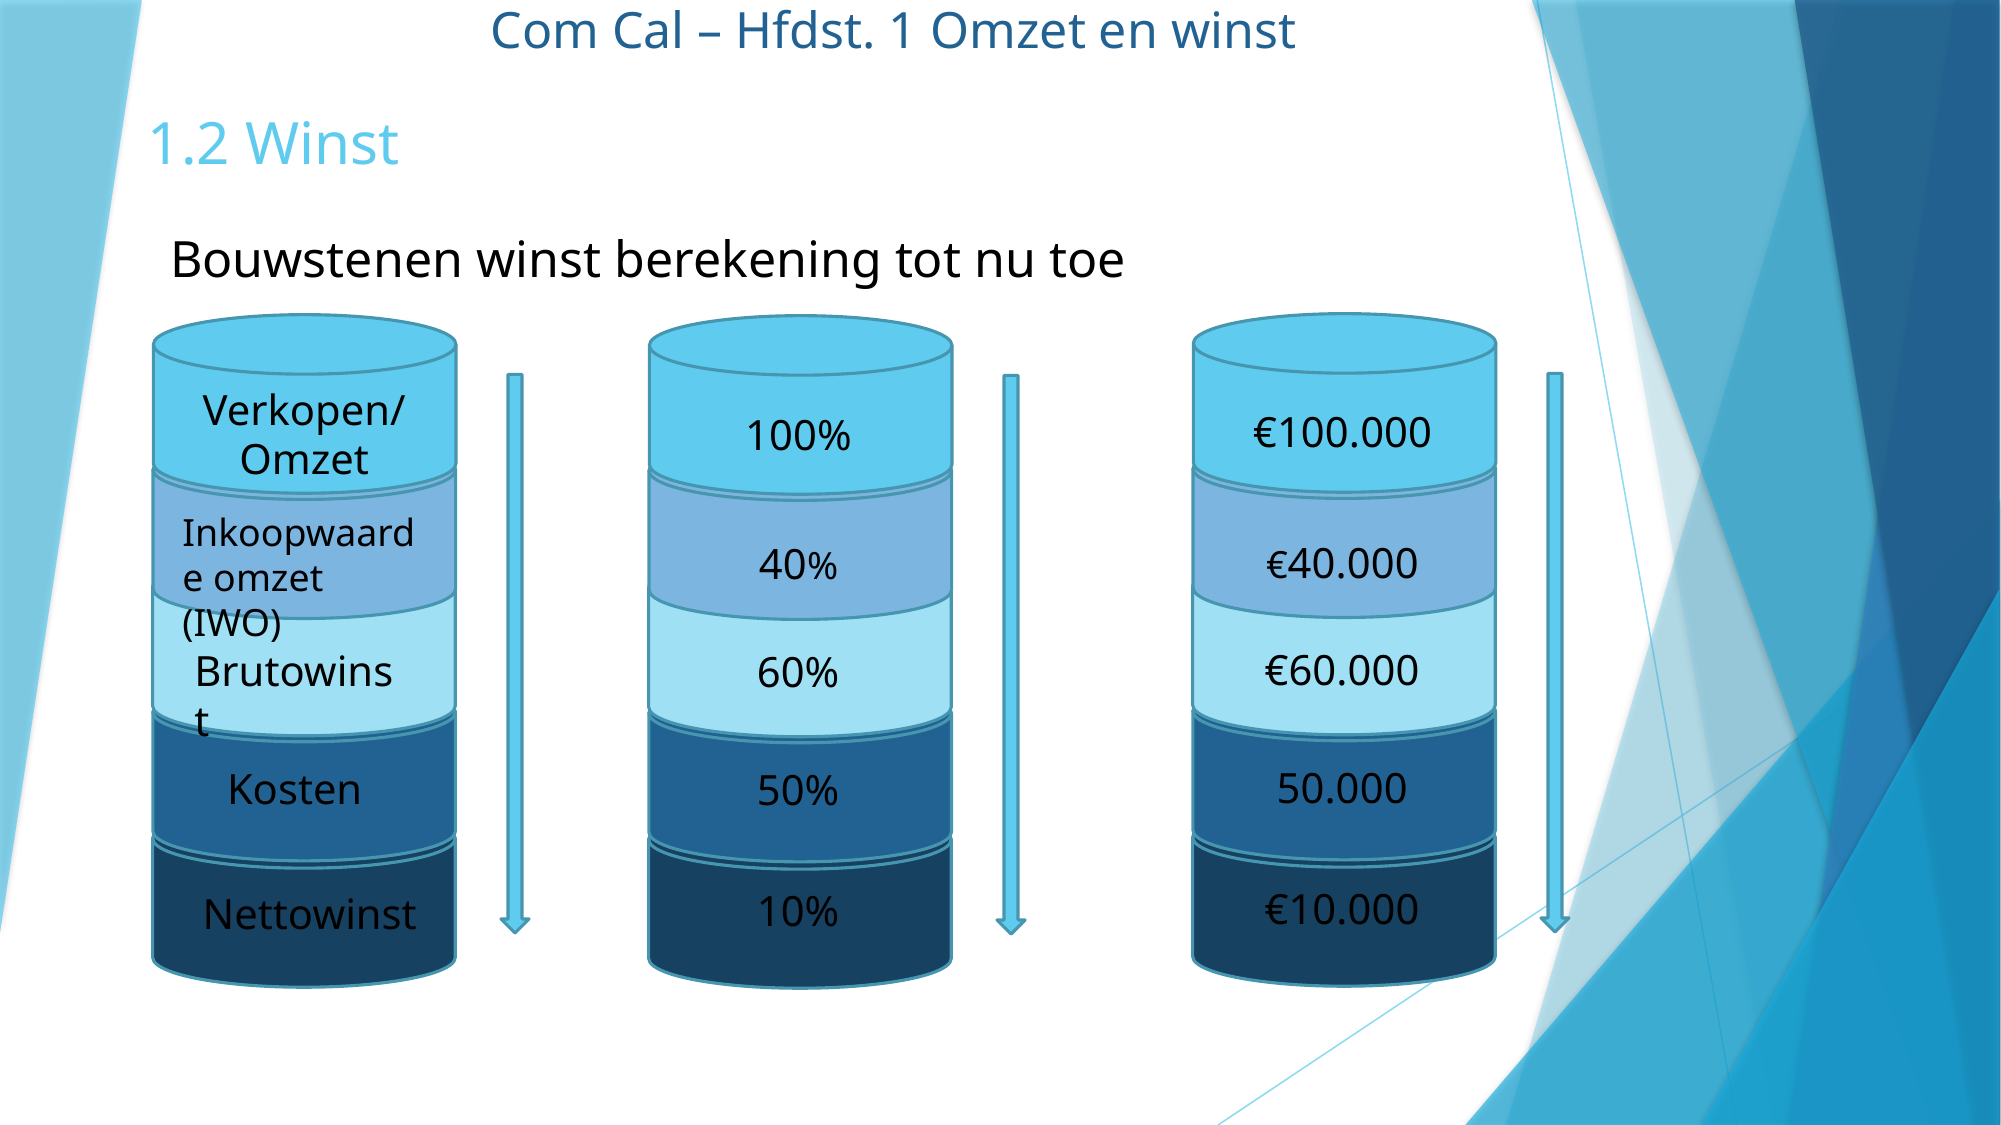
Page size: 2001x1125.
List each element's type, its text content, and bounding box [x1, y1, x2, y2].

text_box [151, 709, 457, 863]
text_box 100% [682, 400, 915, 466]
text_box [151, 313, 458, 485]
text_box 10% [690, 877, 907, 943]
text_box [413, 593, 457, 729]
text_box [647, 468, 954, 621]
text_box [647, 592, 953, 739]
text_box Nettowinst [187, 880, 443, 946]
text_box [647, 710, 954, 864]
text_box 50% [681, 756, 915, 822]
text_box [151, 591, 179, 725]
text_box Inkoopwaarde omzet (IWO) [167, 501, 438, 652]
text_box [1191, 466, 1498, 620]
text_box €60.000 [1225, 636, 1459, 702]
text_box €10.000 [1234, 875, 1451, 941]
text_box [1191, 590, 1497, 737]
text_box [151, 467, 458, 605]
text_box [647, 836, 953, 990]
text_box 40% [663, 531, 934, 596]
text_box €100.000 [1226, 398, 1459, 464]
text_box €40.000 [1207, 529, 1478, 594]
text_box [1191, 834, 1497, 988]
text_box Bouwstenen winst berekening tot nu toe [155, 219, 1581, 295]
text_box [230, 491, 379, 495]
text_box Kosten [178, 755, 411, 821]
text_box [151, 835, 457, 989]
text_box [995, 373, 1027, 936]
text_box Com Cal – Hfdst. 1 Omzet en winst [9, 0, 1778, 66]
text_box 1.2 Winst [133, 99, 952, 184]
text_box [499, 372, 531, 935]
text_box [1539, 371, 1571, 934]
text_box [1191, 708, 1498, 862]
text_box [1191, 312, 1498, 494]
text_box 50.000 [1225, 754, 1459, 820]
text_box [647, 314, 954, 496]
text_box Brutowinst [179, 652, 413, 752]
text_box Verkopen/Omzet [187, 375, 421, 491]
text_box 60% [681, 638, 915, 704]
